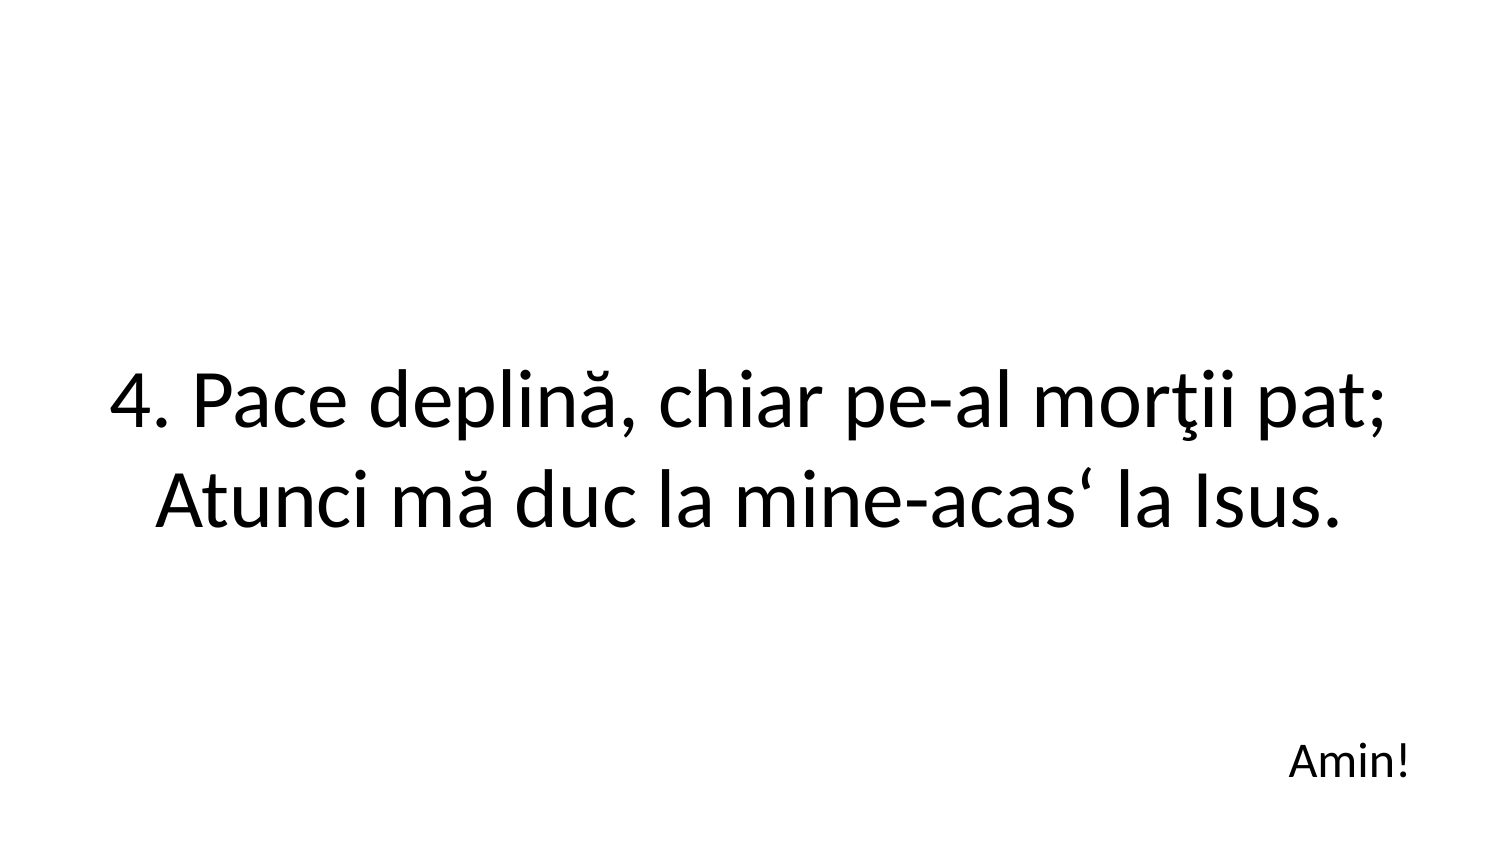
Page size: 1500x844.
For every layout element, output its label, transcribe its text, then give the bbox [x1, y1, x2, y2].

text_box Amin! [1273, 674, 1427, 795]
text_box 4. Pace deplină, chiar pe-al morţii pat; Atunci mă duc la mine-acas‘ la Isus. [95, 292, 1405, 552]
